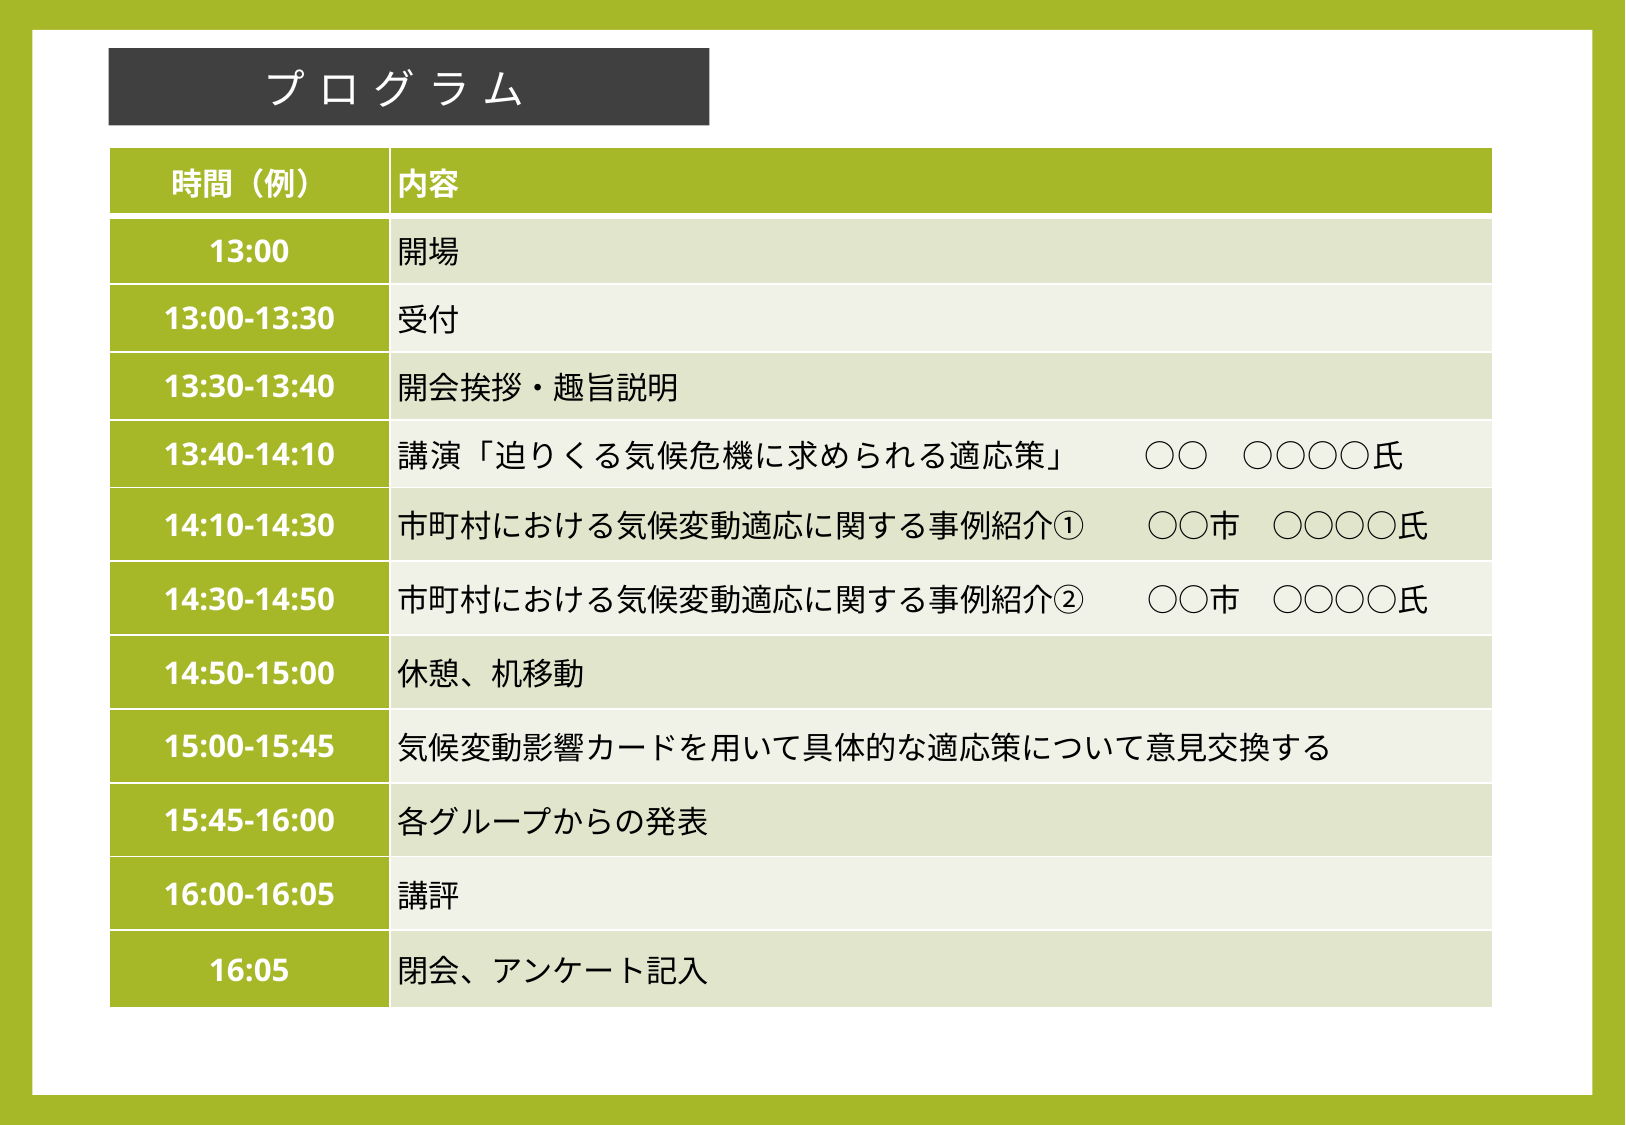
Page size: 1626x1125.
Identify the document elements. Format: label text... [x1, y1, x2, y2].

table_cell 受付 [391, 285, 1492, 351]
table_cell 講演「迫りくる気候危機に求められる適応策」 ○○ ○○○○氏 [391, 421, 1492, 487]
table_cell 講評 [391, 857, 1492, 929]
table_cell 14:50-15:00 [110, 636, 389, 708]
table_cell 市町村における気候変動適応に関する事例紹介② ○○市 ○○○○氏 [391, 562, 1492, 634]
table_cell 14:10-14:30 [110, 488, 389, 560]
table_cell 閉会、アンケート記入 [391, 931, 1492, 1007]
table_cell 16:00-16:05 [110, 857, 389, 929]
table_cell 13:30-13:40 [110, 353, 389, 419]
text_box プログラム [108, 65, 679, 114]
text_box [108, 48, 710, 126]
table_cell 各グループからの発表 [391, 784, 1492, 856]
table_header 内容 [391, 148, 1492, 213]
table_cell 15:00-15:45 [110, 710, 389, 782]
table_cell 気候変動影響カードを用いて具体的な適応策について意見交換する [391, 710, 1492, 782]
table_cell 13:00 [110, 219, 389, 283]
table_cell 14:30-14:50 [110, 562, 389, 634]
table_header 時間（例） [110, 148, 389, 213]
table_cell 13:40-14:10 [110, 421, 389, 487]
table_cell 15:45-16:00 [110, 784, 389, 856]
table_cell 開場 [391, 219, 1492, 283]
table_cell 休憩、机移動 [391, 636, 1492, 708]
table_cell 開会挨拶・趣旨説明 [391, 353, 1492, 419]
table_cell 市町村における気候変動適応に関する事例紹介① ○○市 ○○○○氏 [391, 488, 1492, 560]
table_cell 16:05 [110, 931, 389, 1007]
table_cell 13:00-13:30 [110, 285, 389, 351]
